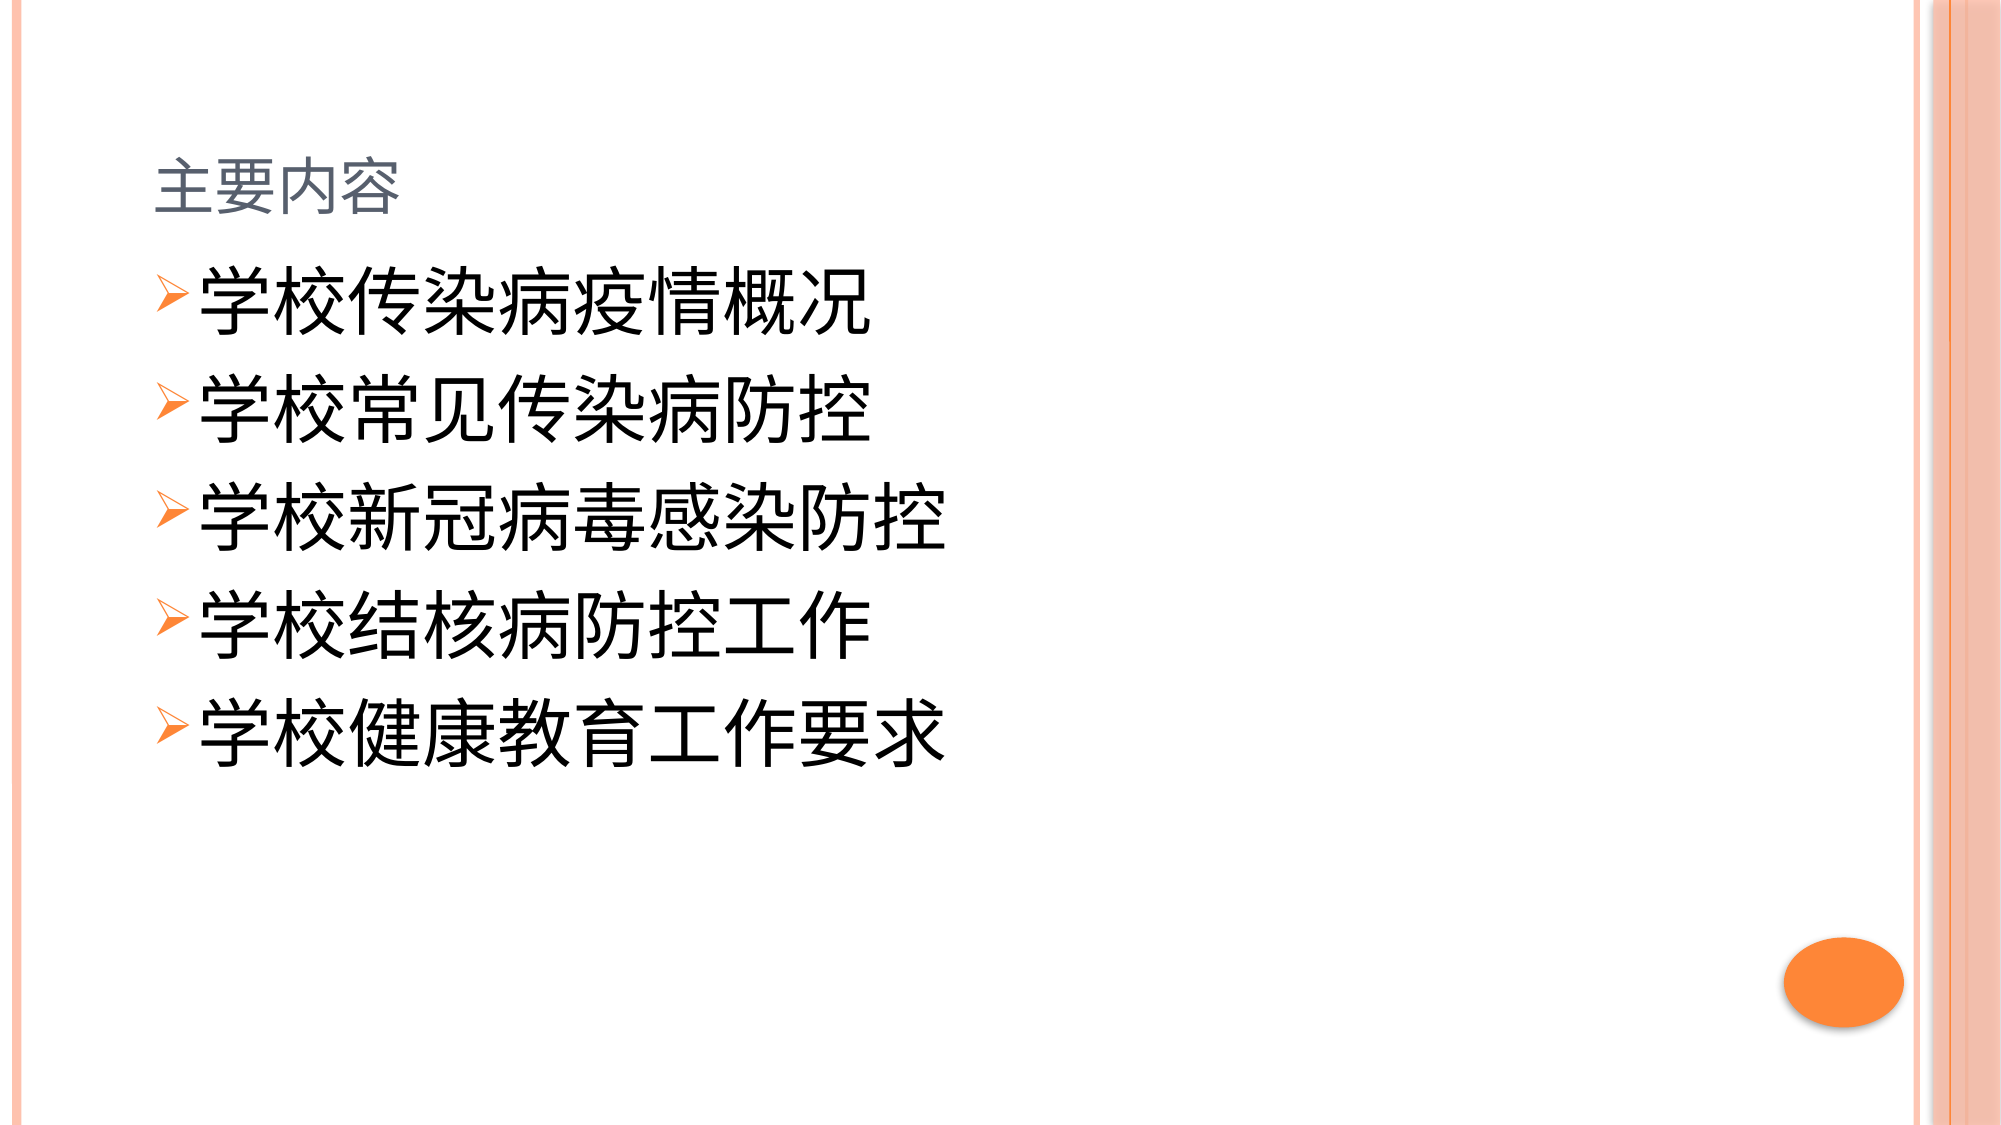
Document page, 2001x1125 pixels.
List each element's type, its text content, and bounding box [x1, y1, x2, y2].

title 主要内容 [137, 12, 1863, 229]
list 学校传染病疫情概况 学校常见传染病防控 学校新冠病毒感染防控 学校结核病防控工作 学校健康教育工作要求 [137, 229, 1863, 944]
